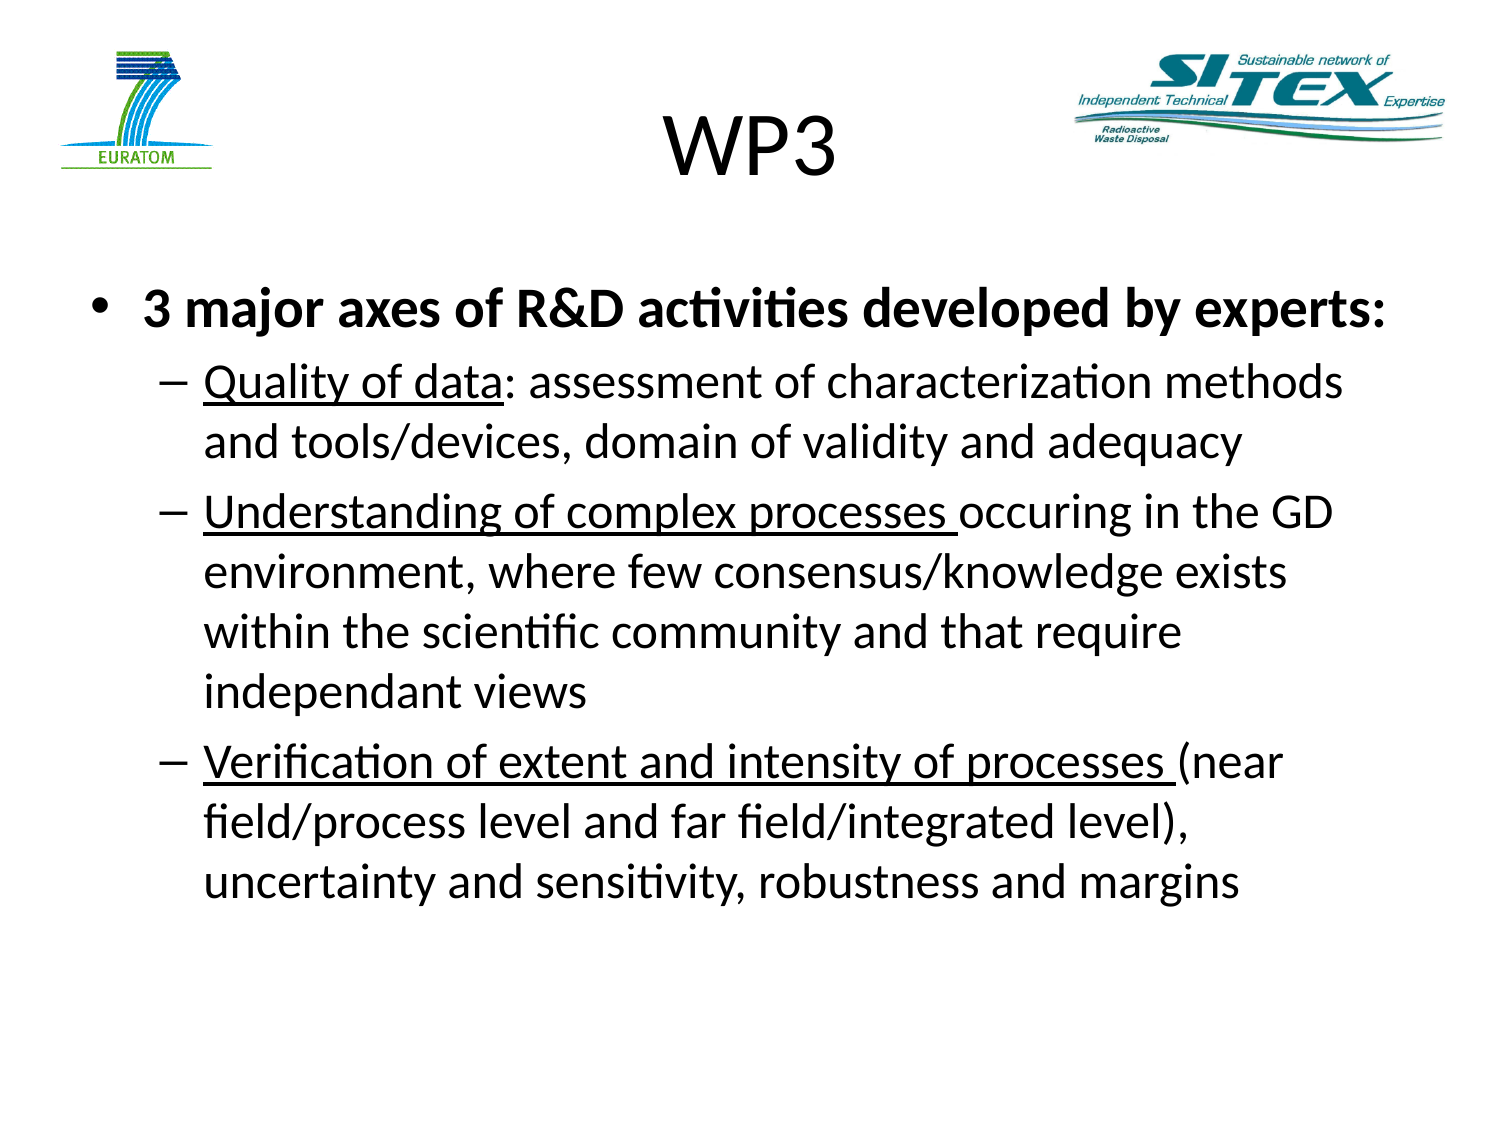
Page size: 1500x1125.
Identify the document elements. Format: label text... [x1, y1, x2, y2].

picture [1057, 31, 1470, 163]
picture [53, 42, 219, 178]
list 3 major axes of R&D activities developed by experts: Quality of data: assessment of characterization methods and tools/devices, domain of validity and adequacy Understanding of complex processes occuring in the GD environment, where few consensus/knowledge exists within the scientific community and that require independant views Verification of extent and intensity of processes (near field/process level and far field/integrated level), uncertainty and sensitivity, robustness and margins [75, 262, 1425, 1005]
title WP3 [75, 45, 1425, 233]
